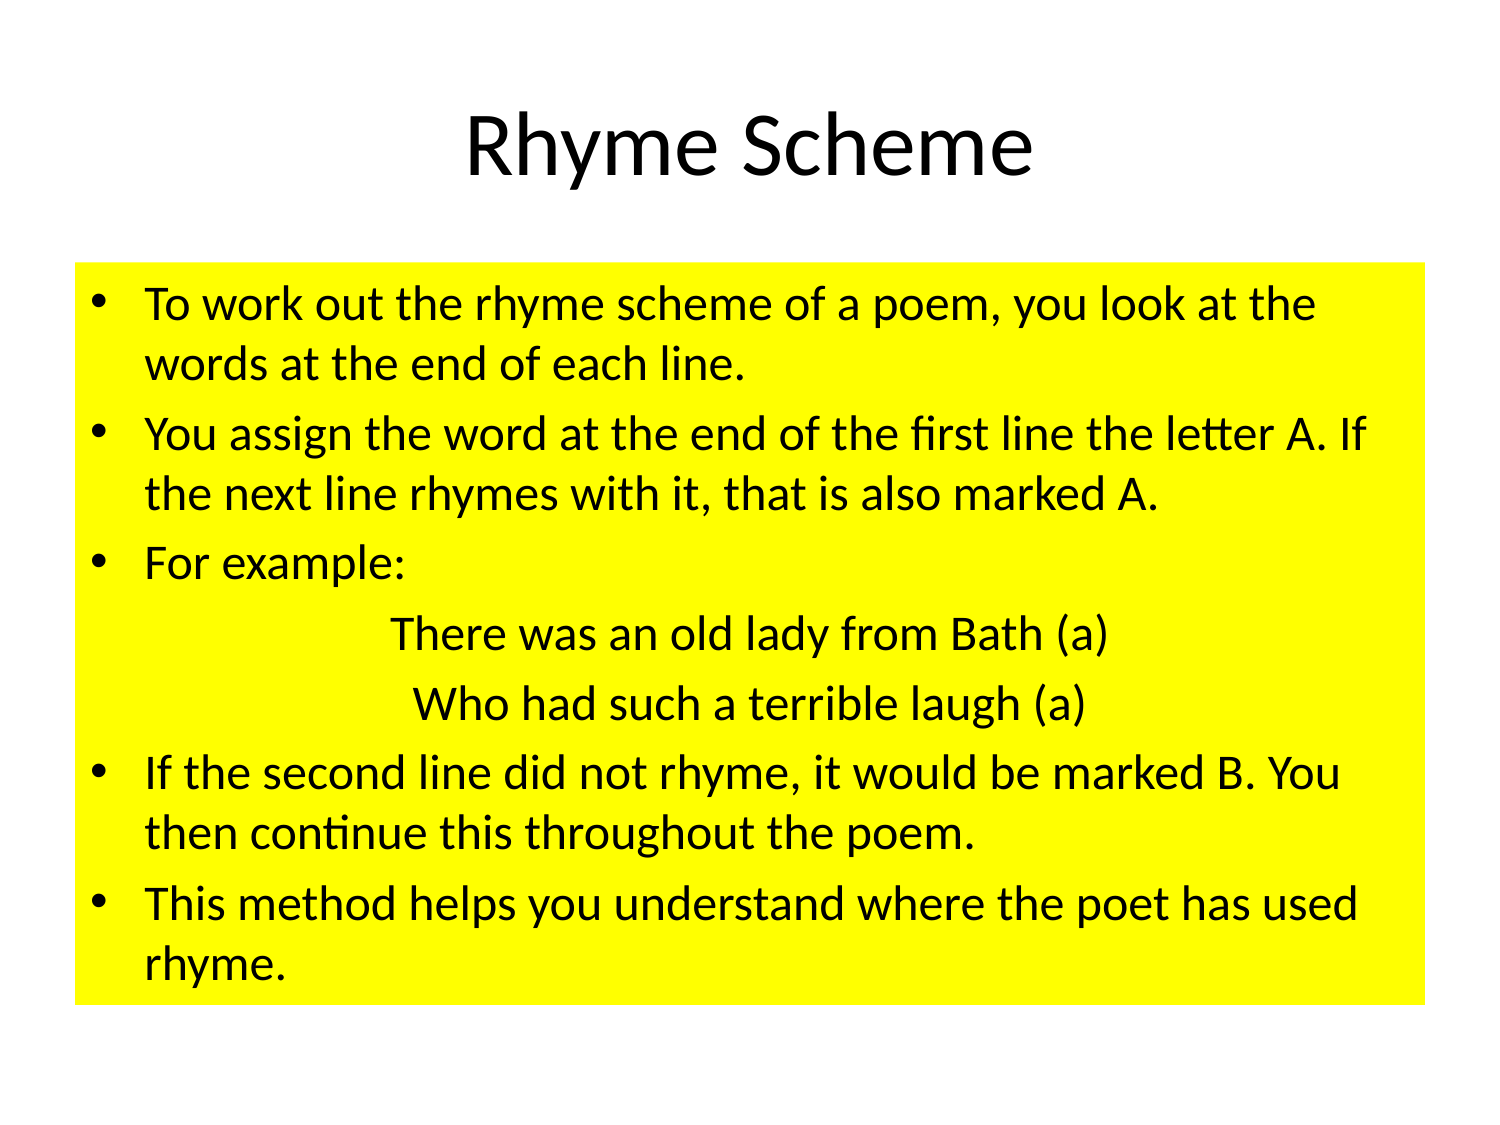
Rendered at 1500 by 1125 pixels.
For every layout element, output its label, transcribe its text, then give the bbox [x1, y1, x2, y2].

list To work out the rhyme scheme of a poem, you look at the words at the end of each line. You assign the word at the end of the first line the letter A. If the next line rhymes with it, that is also marked A. For example: There was an old lady from Bath (a) Who had such a terrible laugh (a) If the second line did not rhyme, it would be marked B. You then continue this throughout the poem. This method helps you understand where the poet has used rhyme. [75, 262, 1425, 1005]
title Rhyme Scheme [75, 45, 1425, 233]
